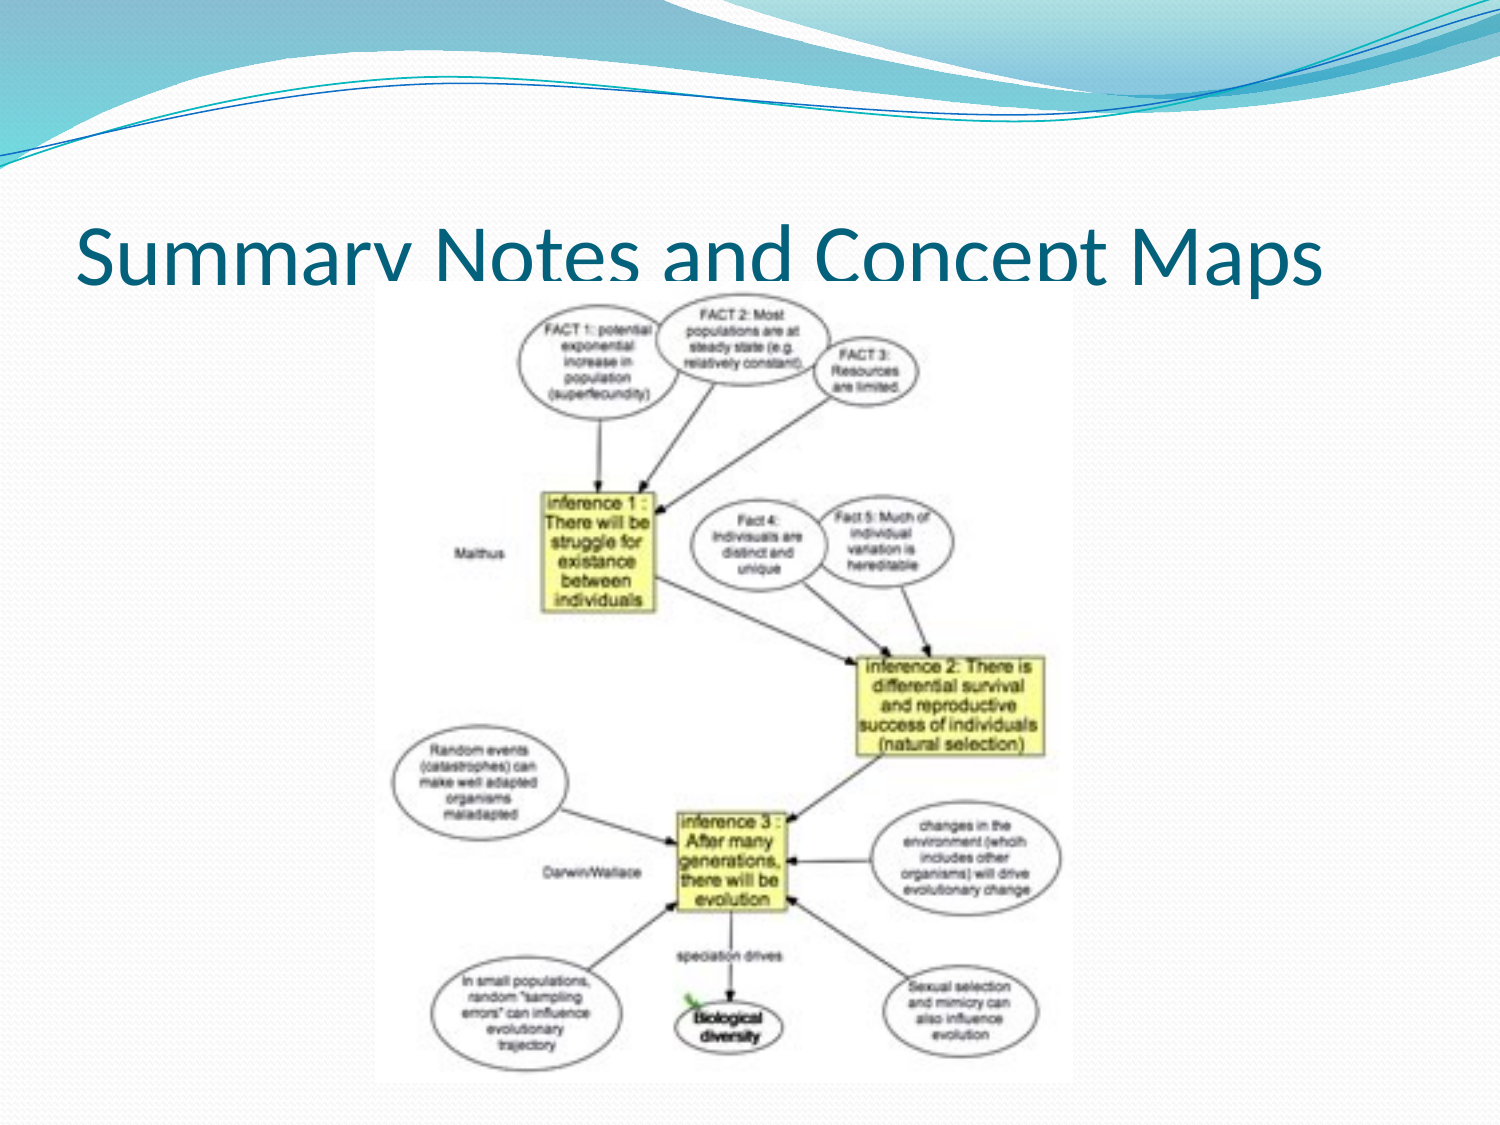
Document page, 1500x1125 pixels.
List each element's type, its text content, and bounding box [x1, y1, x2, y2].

picture [374, 280, 1073, 1084]
title Summary Notes and Concept Maps [75, 115, 1425, 303]
